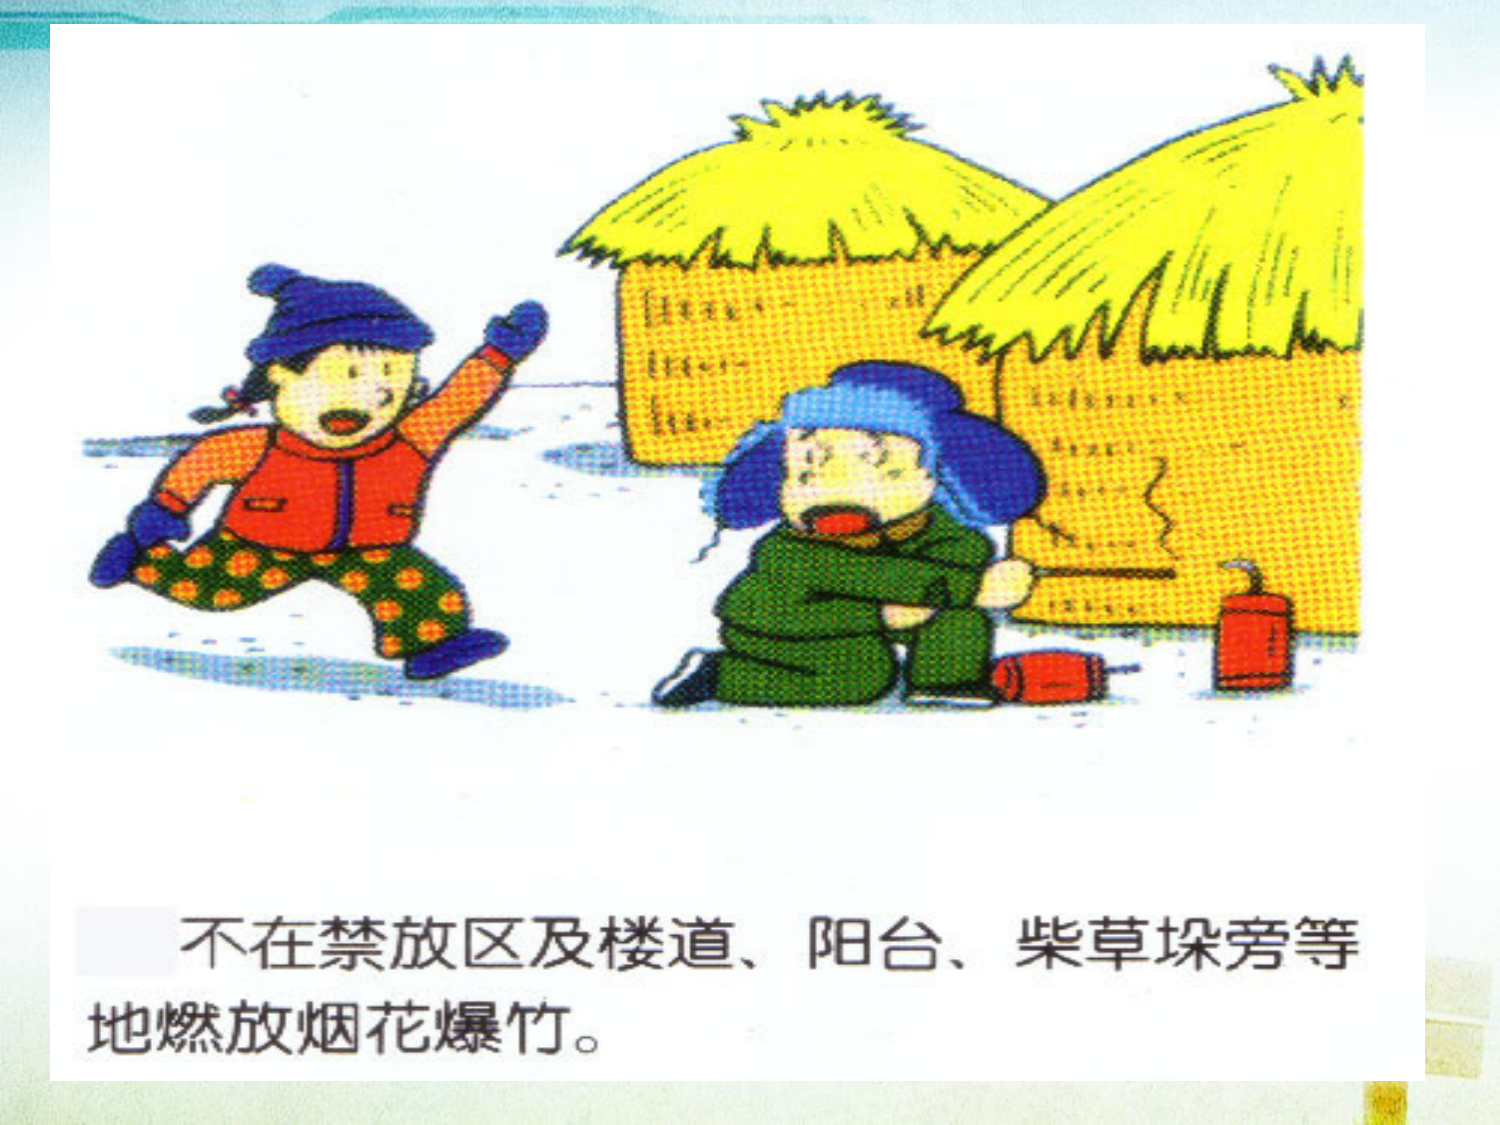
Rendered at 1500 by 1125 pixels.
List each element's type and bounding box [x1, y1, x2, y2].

list [49, 24, 1426, 1081]
picture [0, 0, 1500, 1125]
